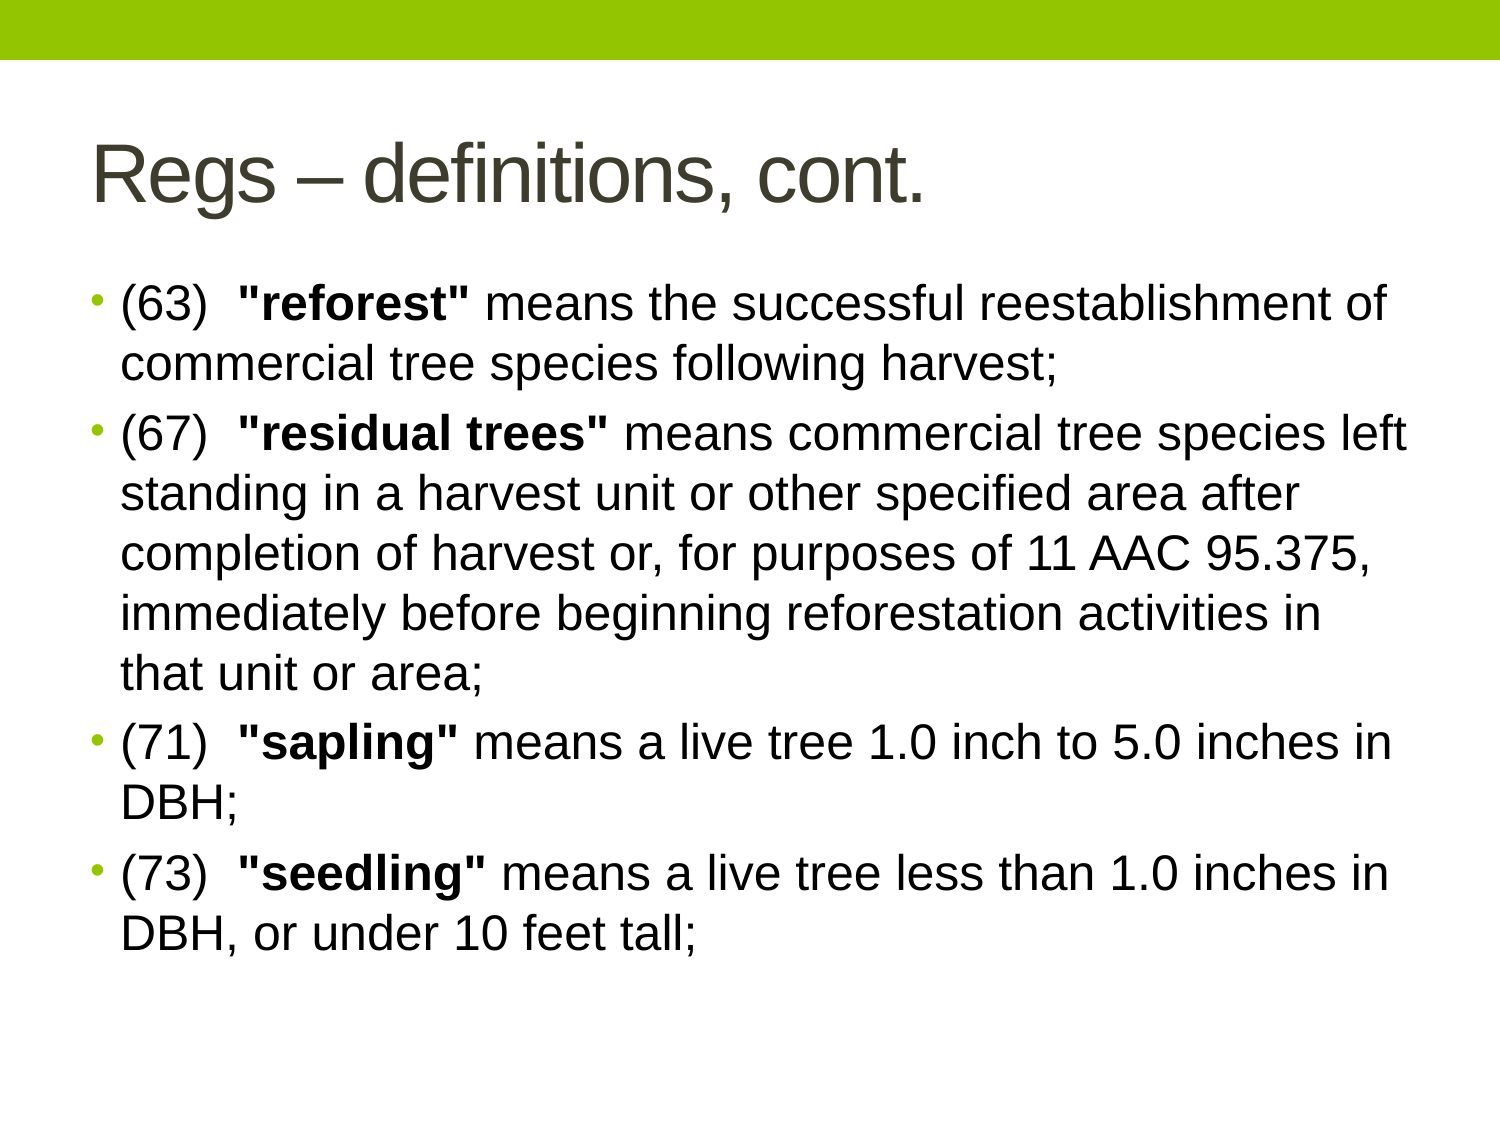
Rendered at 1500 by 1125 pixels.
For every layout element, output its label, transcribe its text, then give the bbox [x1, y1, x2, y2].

list (63) "reforest" means the successful reestablishment of commercial tree species following harvest; (67) "residual trees" means commercial tree species left standing in a harvest unit or other specified area after comple­tion of harvest or, for purposes of 11 AAC 95.375, immediately before beginning reforestation activities in that unit or area; (71) "sapling" means a live tree 1.0 inch to 5.0 inches in DBH; (73) "seedling" means a live tree less than 1.0 inches in DBH, or under 10 feet tall; [75, 262, 1425, 1063]
title Regs – definitions, cont. [75, 87, 1425, 250]
